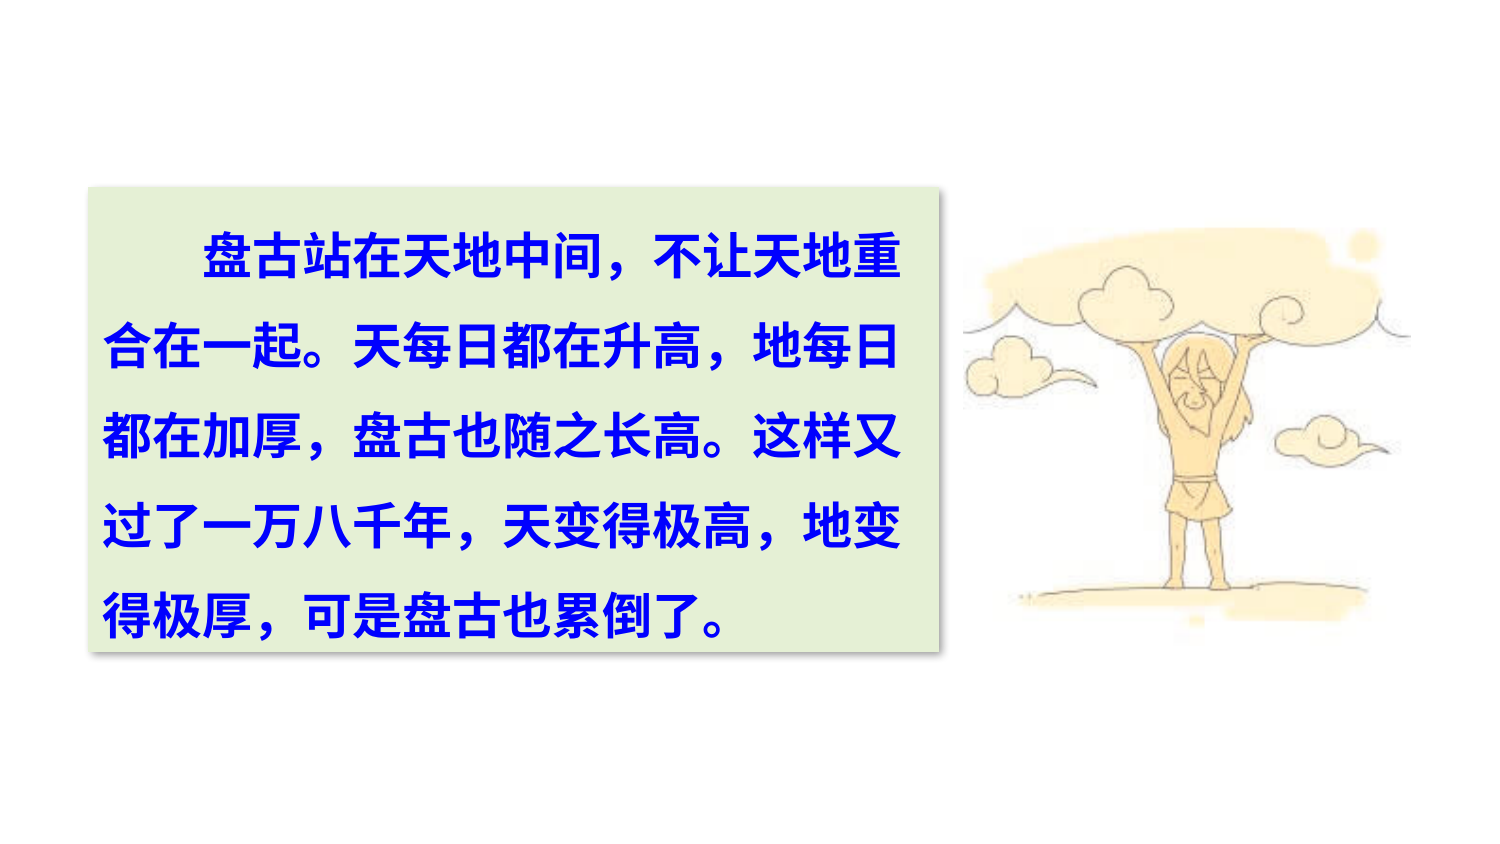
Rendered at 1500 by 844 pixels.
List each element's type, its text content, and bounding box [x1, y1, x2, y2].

picture [962, 197, 1411, 646]
text_box 盘古站在天地中间，不让天地重合在一起。天每日都在升高，地每日都在加厚，盘古也随之长高。这样又过了一万八千年，天变得极高，地变得极厚，可是盘古也累倒了。 [88, 187, 939, 652]
